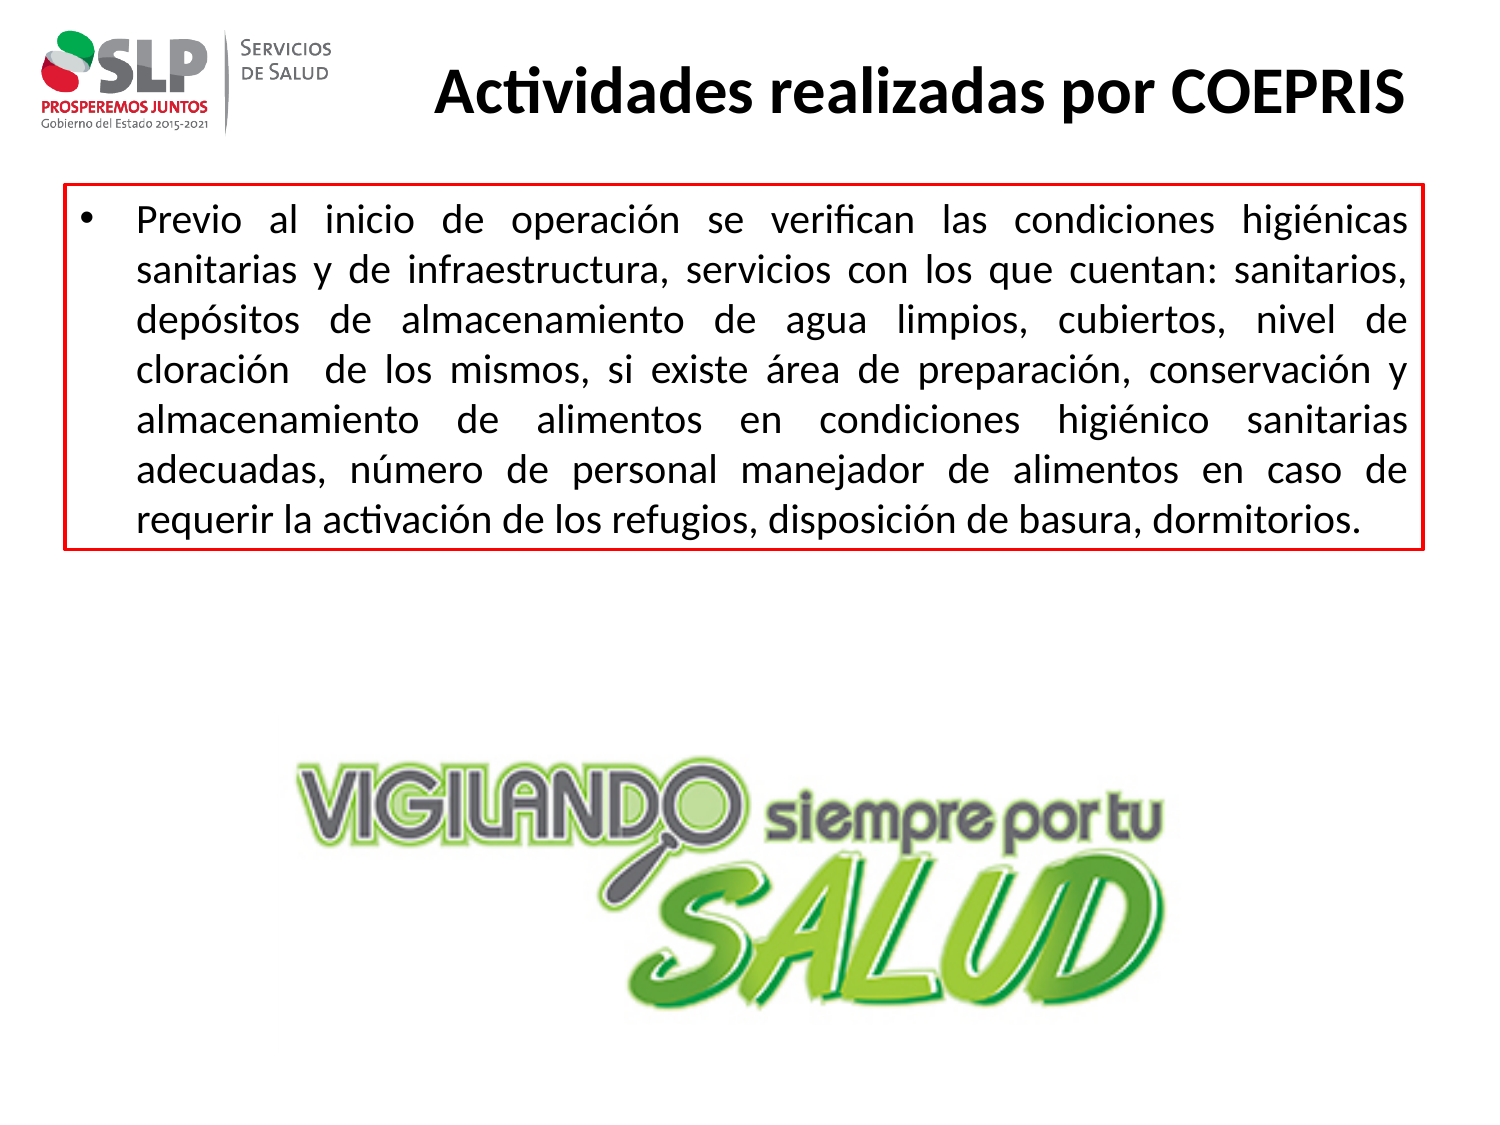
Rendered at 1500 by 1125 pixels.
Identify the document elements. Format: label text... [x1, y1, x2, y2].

text_box Previo al inicio de operación se verifican las condiciones higiénicas sanitarias y de infraestructura, servicios con los que cuentan: sanitarios, depósitos de almacenamiento de agua limpios, cubiertos, nivel de cloración de los mismos, si existe área de preparación, conservación y almacenamiento de alimentos en condiciones higiénico sanitarias adecuadas, número de personal manejador de alimentos en caso de requerir la activación de los refugios, disposición de basura, dormitorios. [64, 184, 1424, 550]
picture [277, 715, 1210, 1053]
picture [40, 30, 332, 137]
text_box [25, 0, 604, 226]
title Actividades realizadas por COEPRIS [604, 35, 1459, 138]
